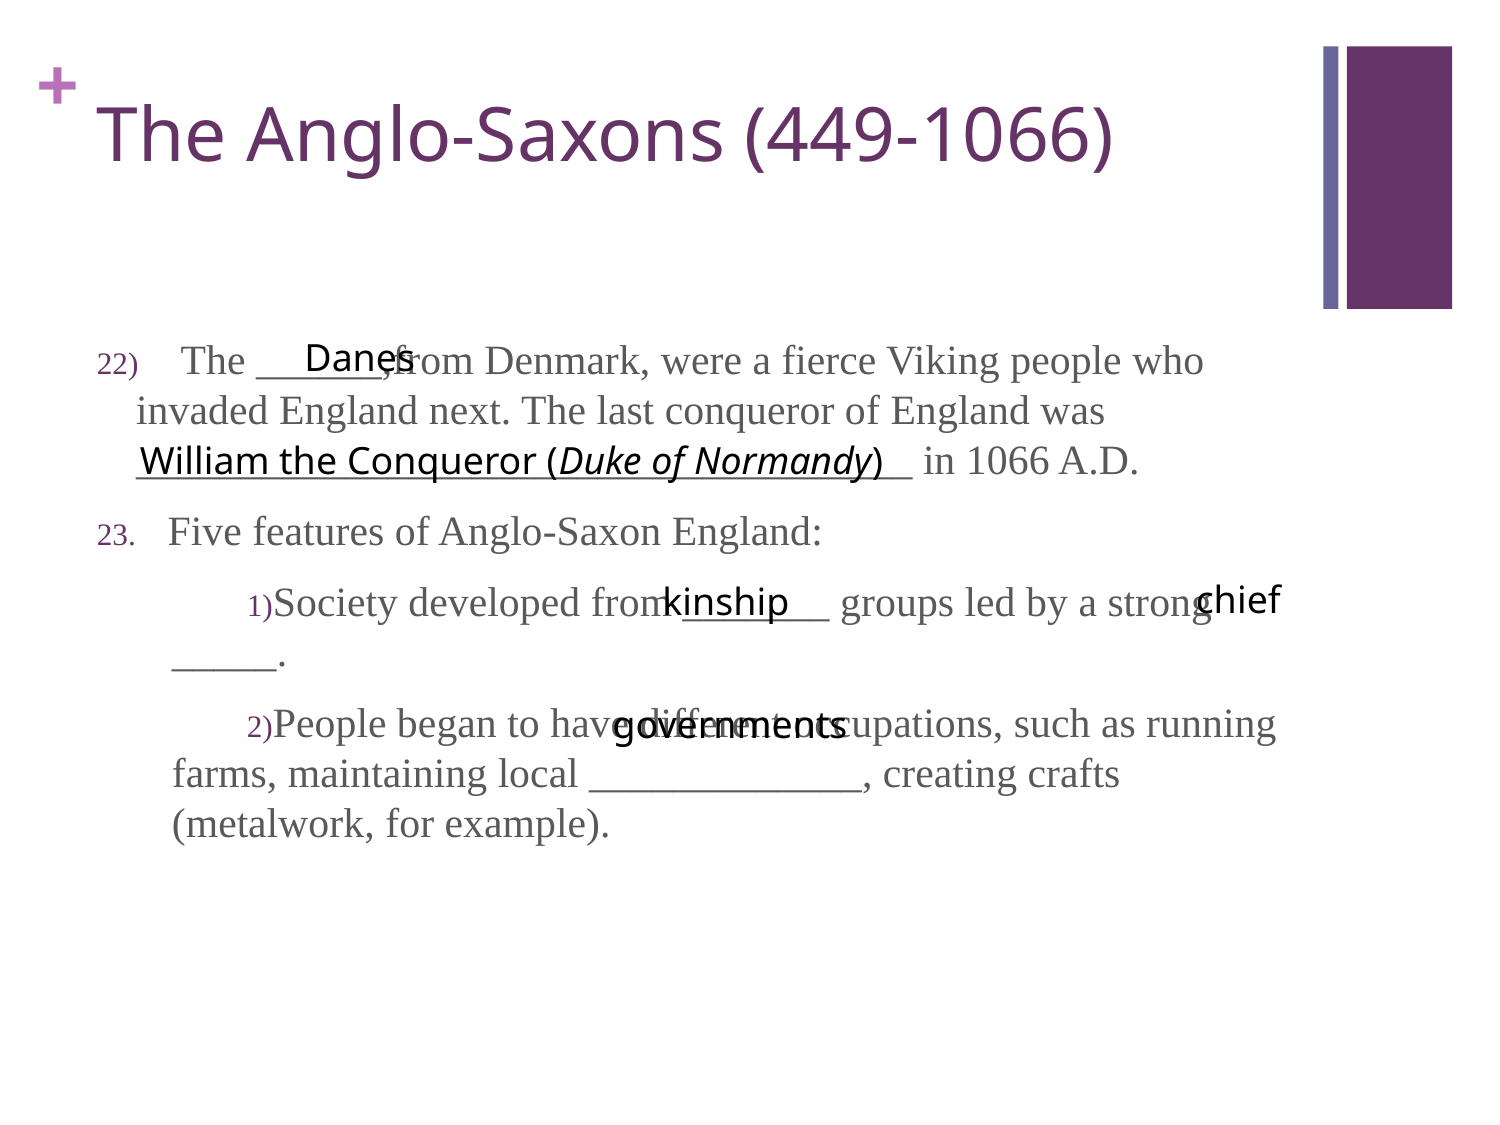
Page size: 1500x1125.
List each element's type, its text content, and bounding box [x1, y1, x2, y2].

text_box chief [1181, 568, 1322, 629]
text_box kinship [647, 570, 919, 631]
text_box governments [597, 693, 919, 754]
list The ______,from Denmark, were a fierce Viking people who invaded England next. The last conqueror of England was _____________________________________ in 1066 A.D. Five features of Anglo-Saxon England: Society developed from _______ groups led by a strong _____. People began to have different occupations, such as running farms, maintaining local _____________, creating crafts (metalwork, for example). [81, 324, 1322, 1005]
text_box Danes [289, 327, 438, 387]
title The Anglo-Saxons (449-1066) [81, 79, 1322, 263]
text_box William the Conqueror (Duke of Normandy) [125, 430, 907, 490]
